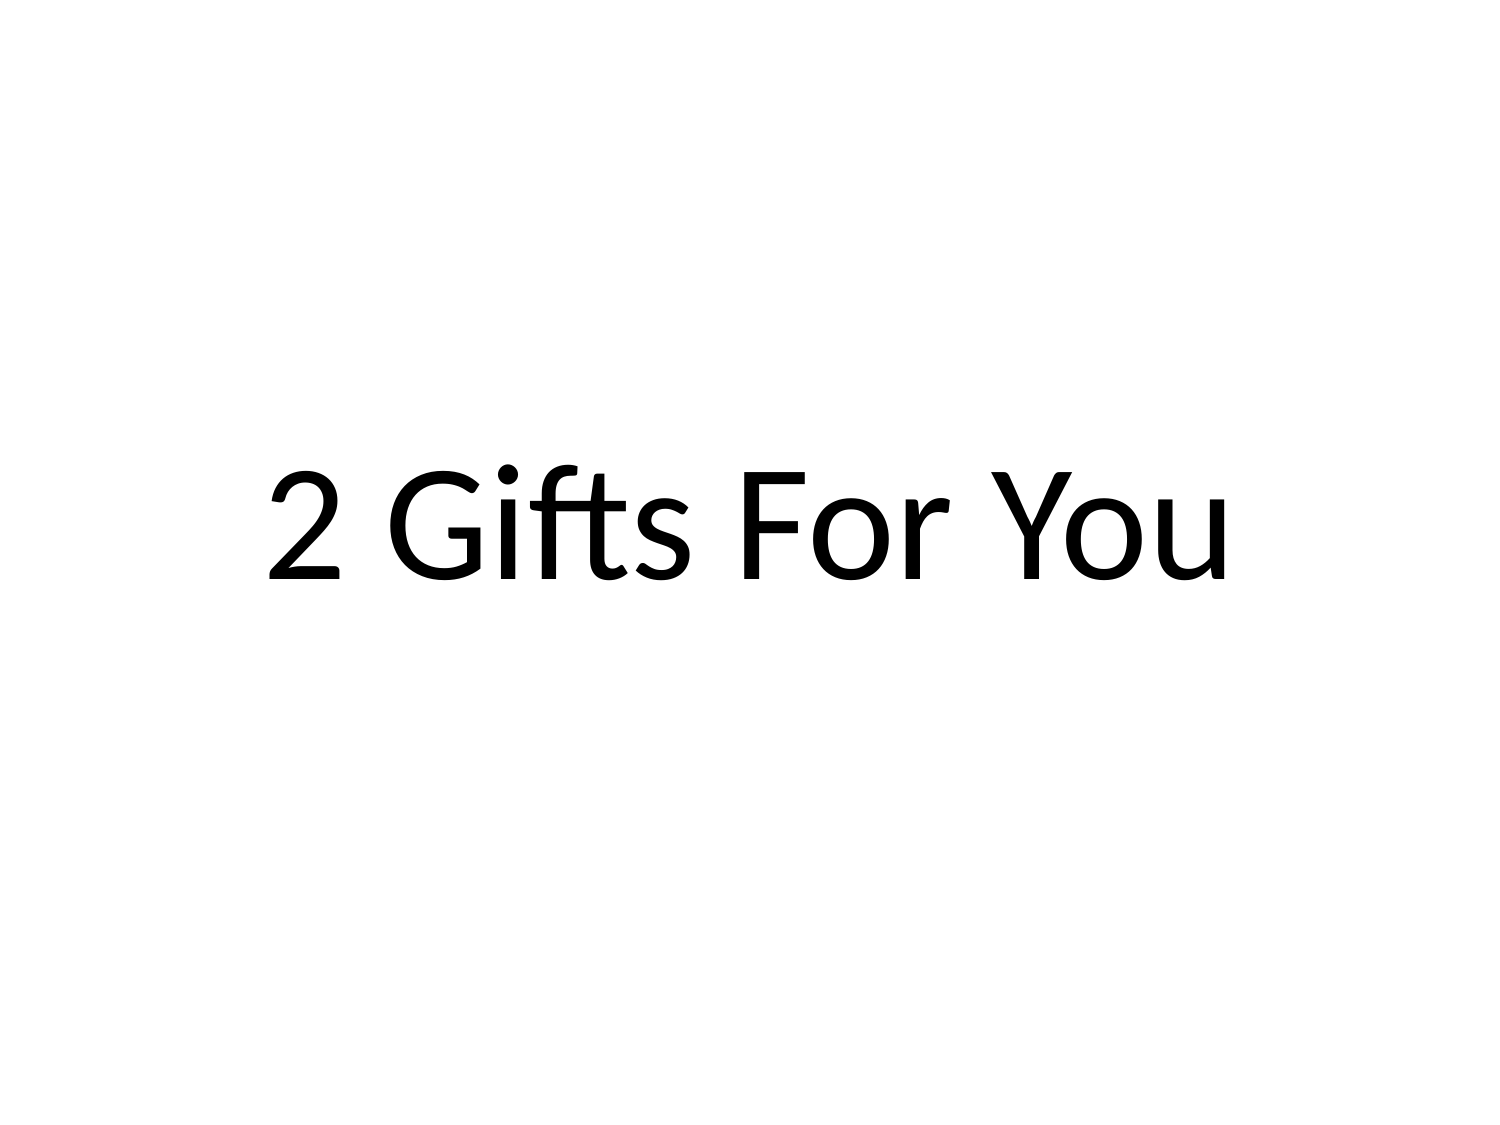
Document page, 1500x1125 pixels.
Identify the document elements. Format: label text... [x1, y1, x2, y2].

list 2 Gifts For You [75, 262, 1425, 1005]
